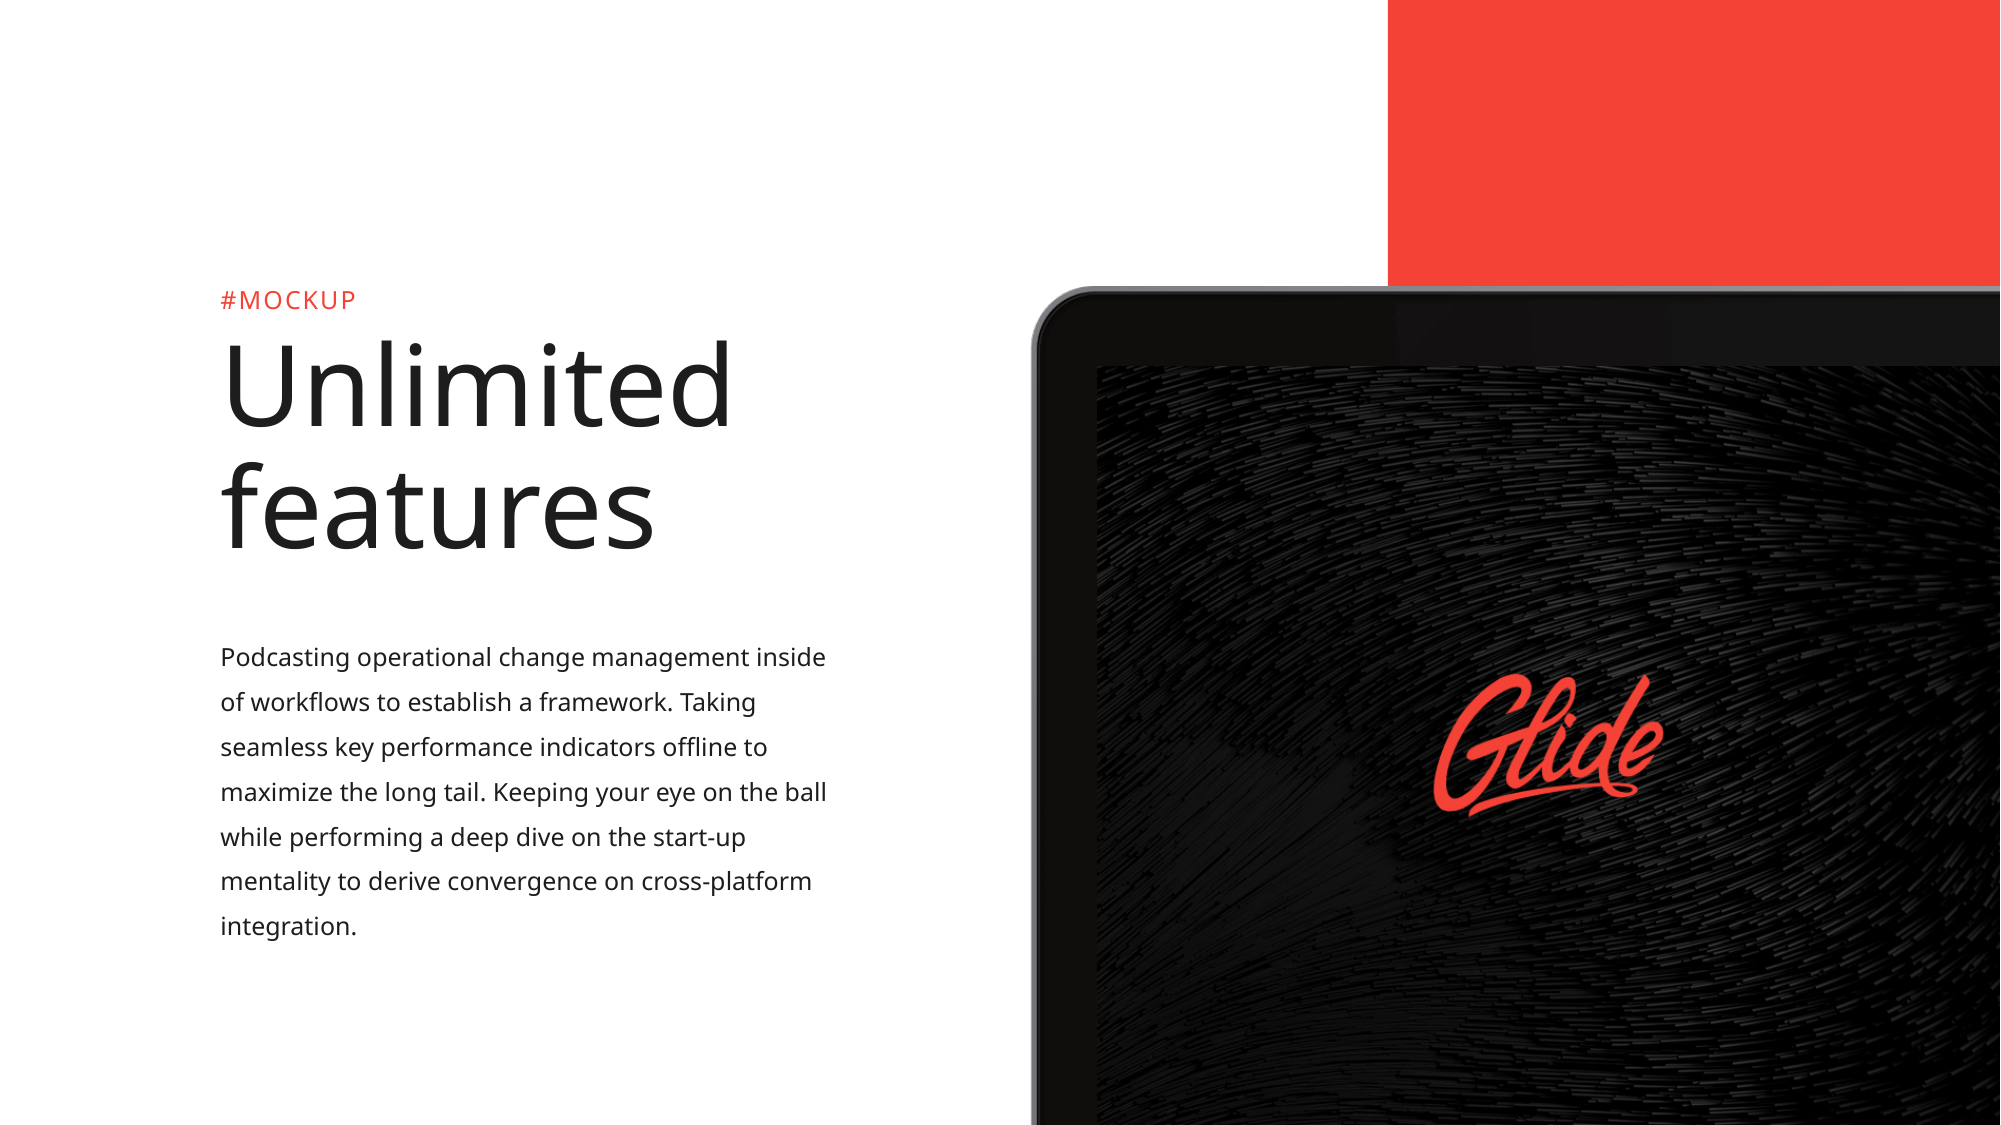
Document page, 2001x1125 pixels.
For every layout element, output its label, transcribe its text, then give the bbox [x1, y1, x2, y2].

text_box [1387, 0, 2000, 286]
text_box Podcasting operational change management inside of workflows to establish a framework. Taking seamless key performance indicators offline to maximize the long tail. Keeping your eye on the ball while performing a deep dive on the start-up mentality to derive convergence on cross-platform integration. [220, 626, 837, 941]
text_box Unlimited features [220, 329, 795, 573]
text_box #MOCKUP [220, 278, 518, 315]
picture [851, 286, 2000, 1125]
